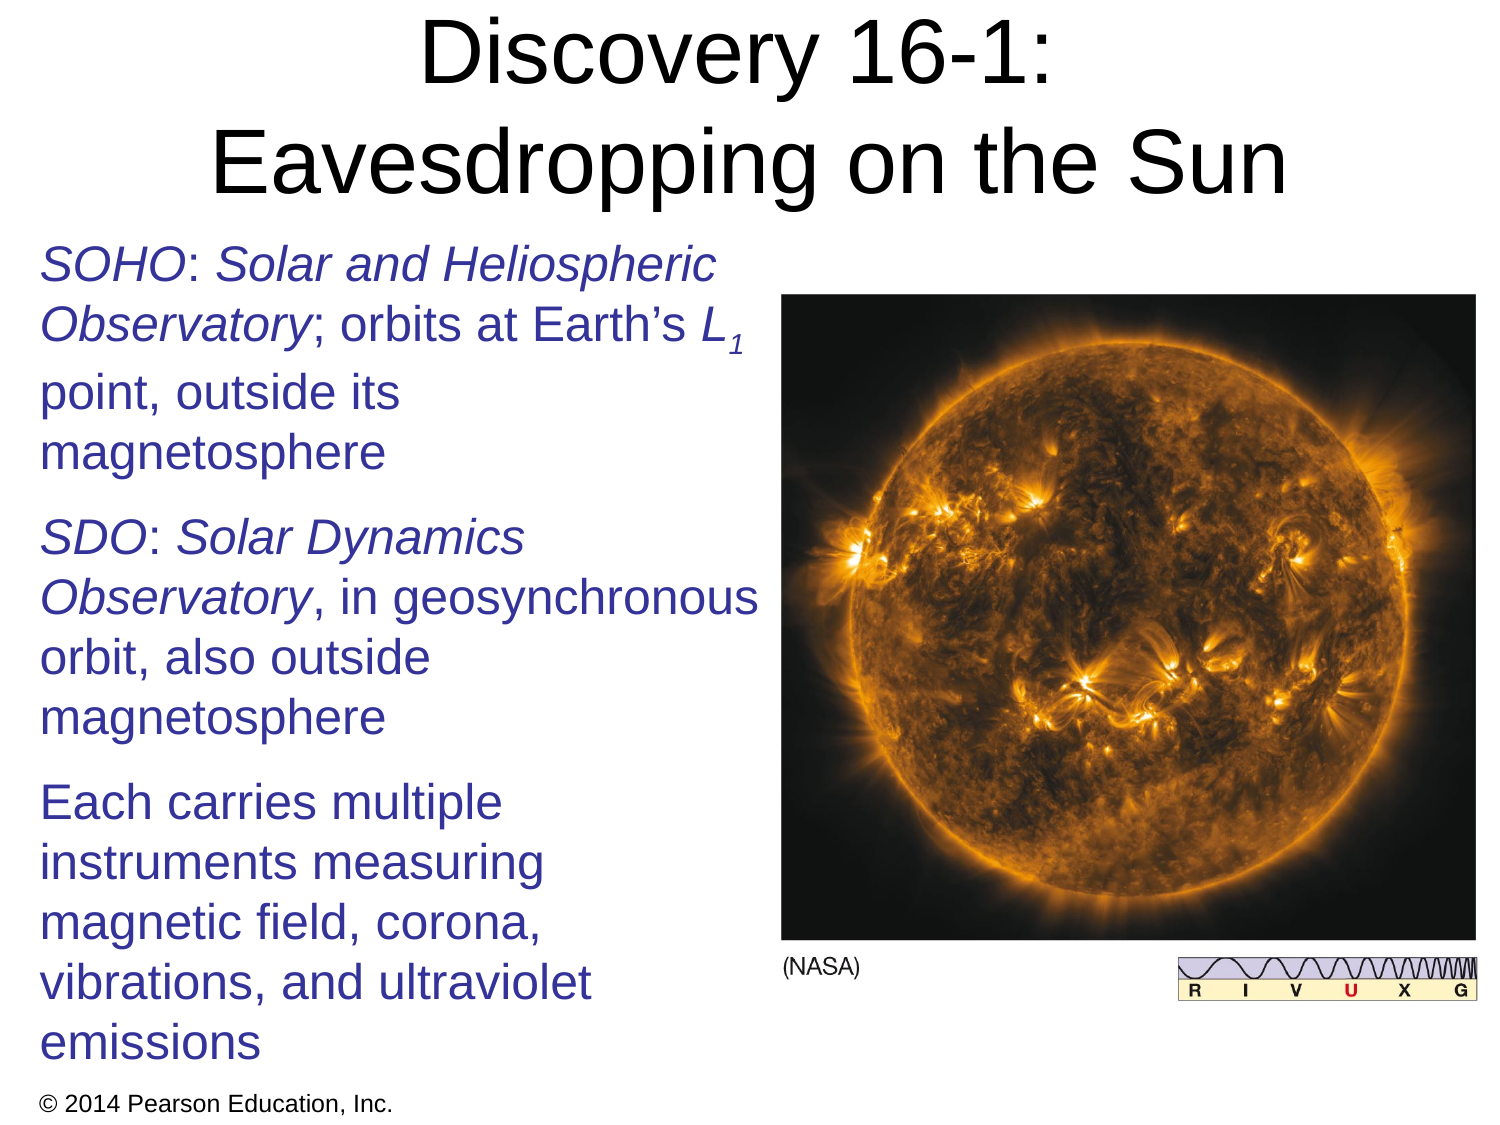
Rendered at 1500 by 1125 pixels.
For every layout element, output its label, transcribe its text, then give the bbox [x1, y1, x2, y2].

title Discovery 16-1: Eavesdropping on the Sun [31, 1, 1469, 202]
picture [774, 287, 1485, 1004]
text_box SOHO: Solar and Heliospheric Observatory; orbits at Earth’s L1 point, outside its magnetosphere SDO: Solar Dynamics Observatory, in geosynchronous orbit, also outside magnetosphere Each carries multiple instruments measuring magnetic field, corona, vibrations, and ultraviolet emissions [24, 224, 775, 1078]
